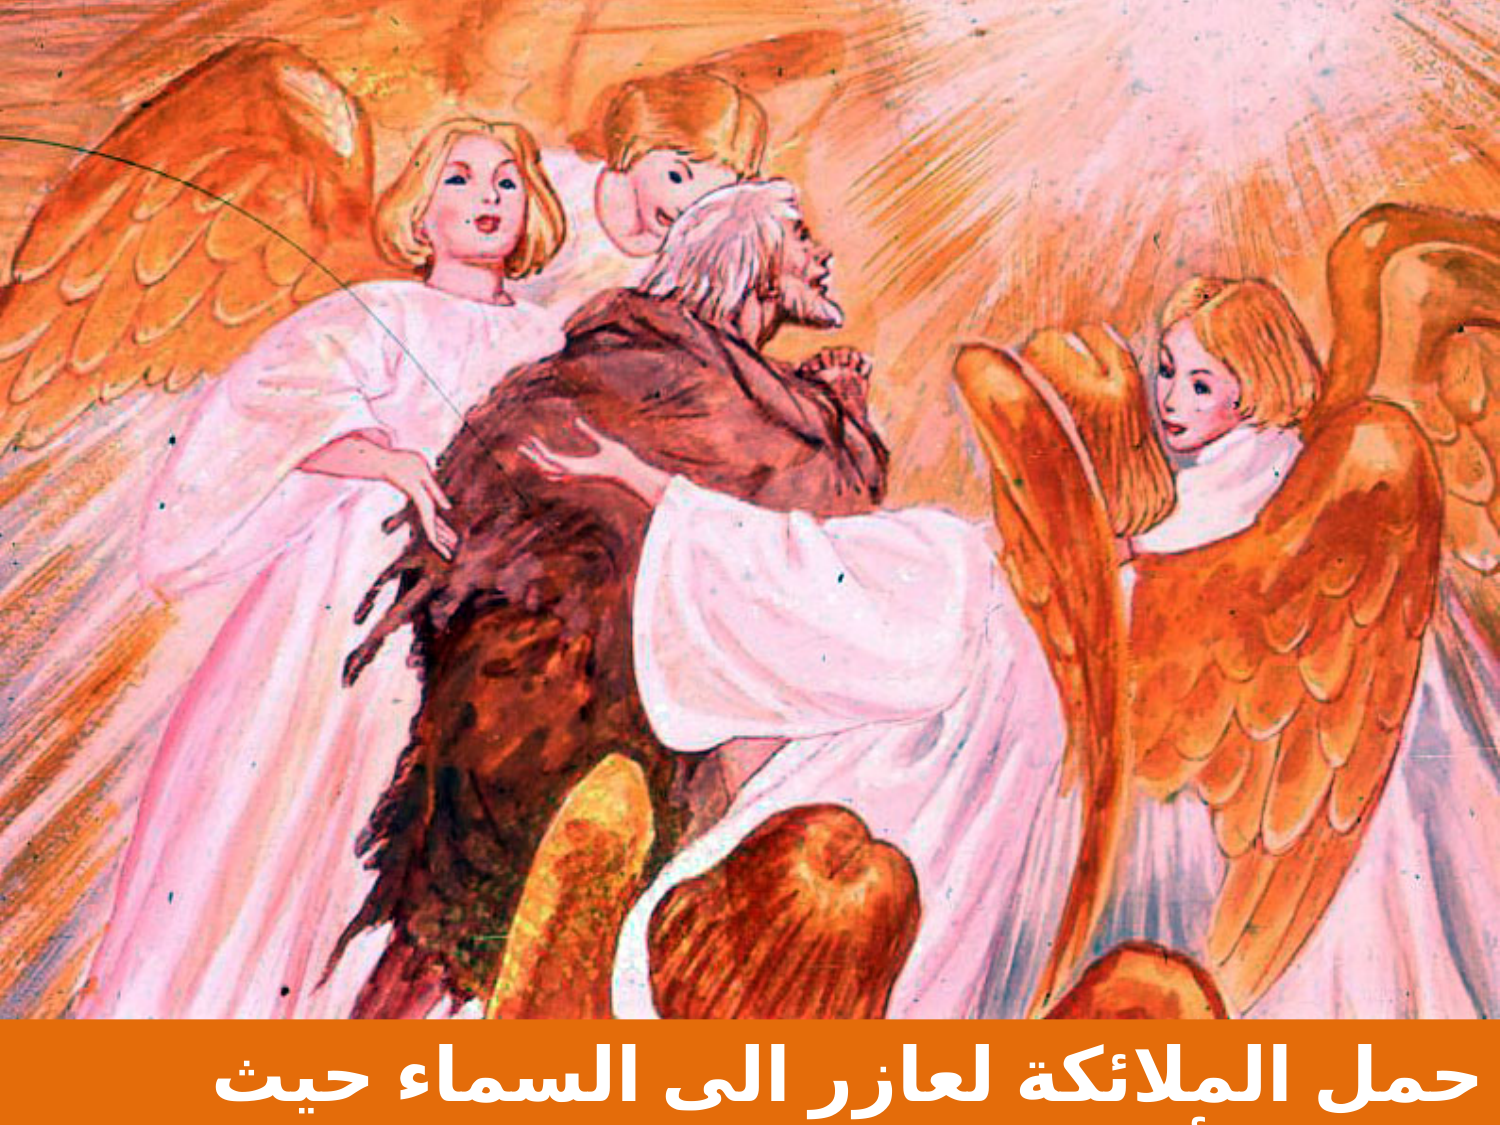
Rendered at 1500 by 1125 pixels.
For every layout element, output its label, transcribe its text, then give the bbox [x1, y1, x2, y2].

text_box حمل الملائكة لعازر الى السماء حيث ينتظره أبوه ابراهيم [0, 1026, 1500, 1125]
picture [0, 0, 1500, 1020]
